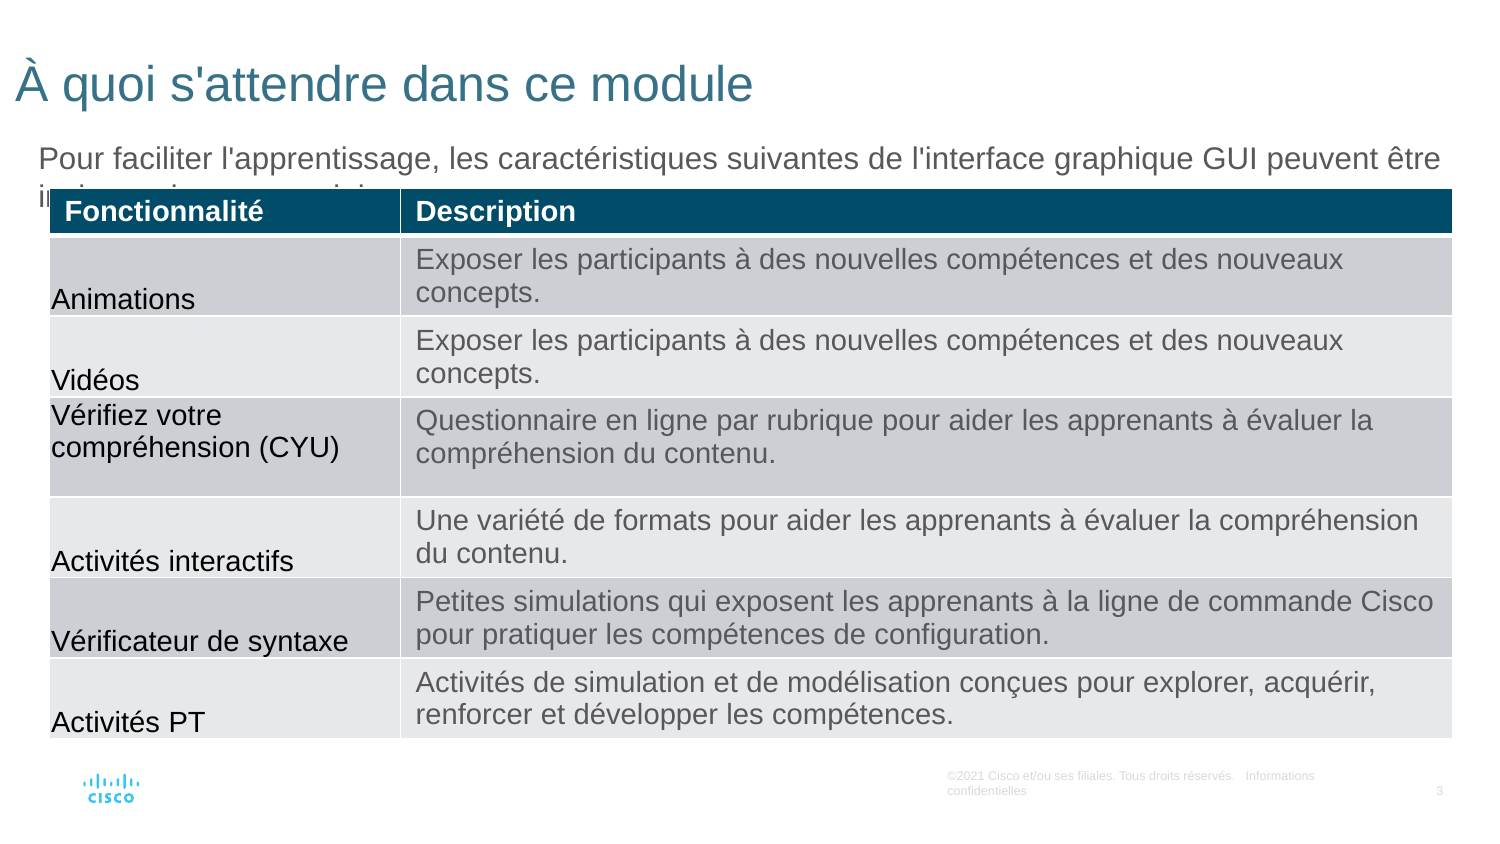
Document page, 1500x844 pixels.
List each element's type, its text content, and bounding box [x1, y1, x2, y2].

table_header Description [401, 189, 1452, 233]
table_cell Exposer les participants à des nouvelles compétences et des nouveaux concepts. [401, 317, 1452, 396]
table_cell Vérifiez votre compréhension (CYU) [50, 398, 400, 496]
table_cell Exposer les participants à des nouvelles compétences et des nouveaux concepts. [401, 238, 1452, 315]
table_header Fonctionnalité [50, 189, 400, 233]
table_cell Petites simulations qui exposent les apprenants à la ligne de commande Cisco pour pratiquer les compétences de configuration. [401, 578, 1452, 657]
table_cell Questionnaire en ligne par rubrique pour aider les apprenants à évaluer la compréhension du contenu. [401, 398, 1452, 496]
table_cell Une variété de formats pour aider les apprenants à évaluer la compréhension du contenu. [401, 498, 1452, 577]
table_cell Activités interactifs [50, 498, 400, 577]
table_cell Vérificateur de syntaxe [50, 578, 400, 657]
table_cell Activités PT [50, 659, 400, 738]
list Pour faciliter l'apprentissage, les caractéristiques suivantes de l'interface graphique GUI peuvent être incluses dans ce module : [23, 132, 1476, 188]
table_cell Activités de simulation et de modélisation conçues pour explorer, acquérir, renforcer et développer les compétences. [401, 659, 1452, 738]
title À quoi s'attendre dans ce module [0, 31, 1500, 132]
table_cell Animations [50, 238, 400, 315]
table_cell Vidéos [50, 317, 400, 396]
